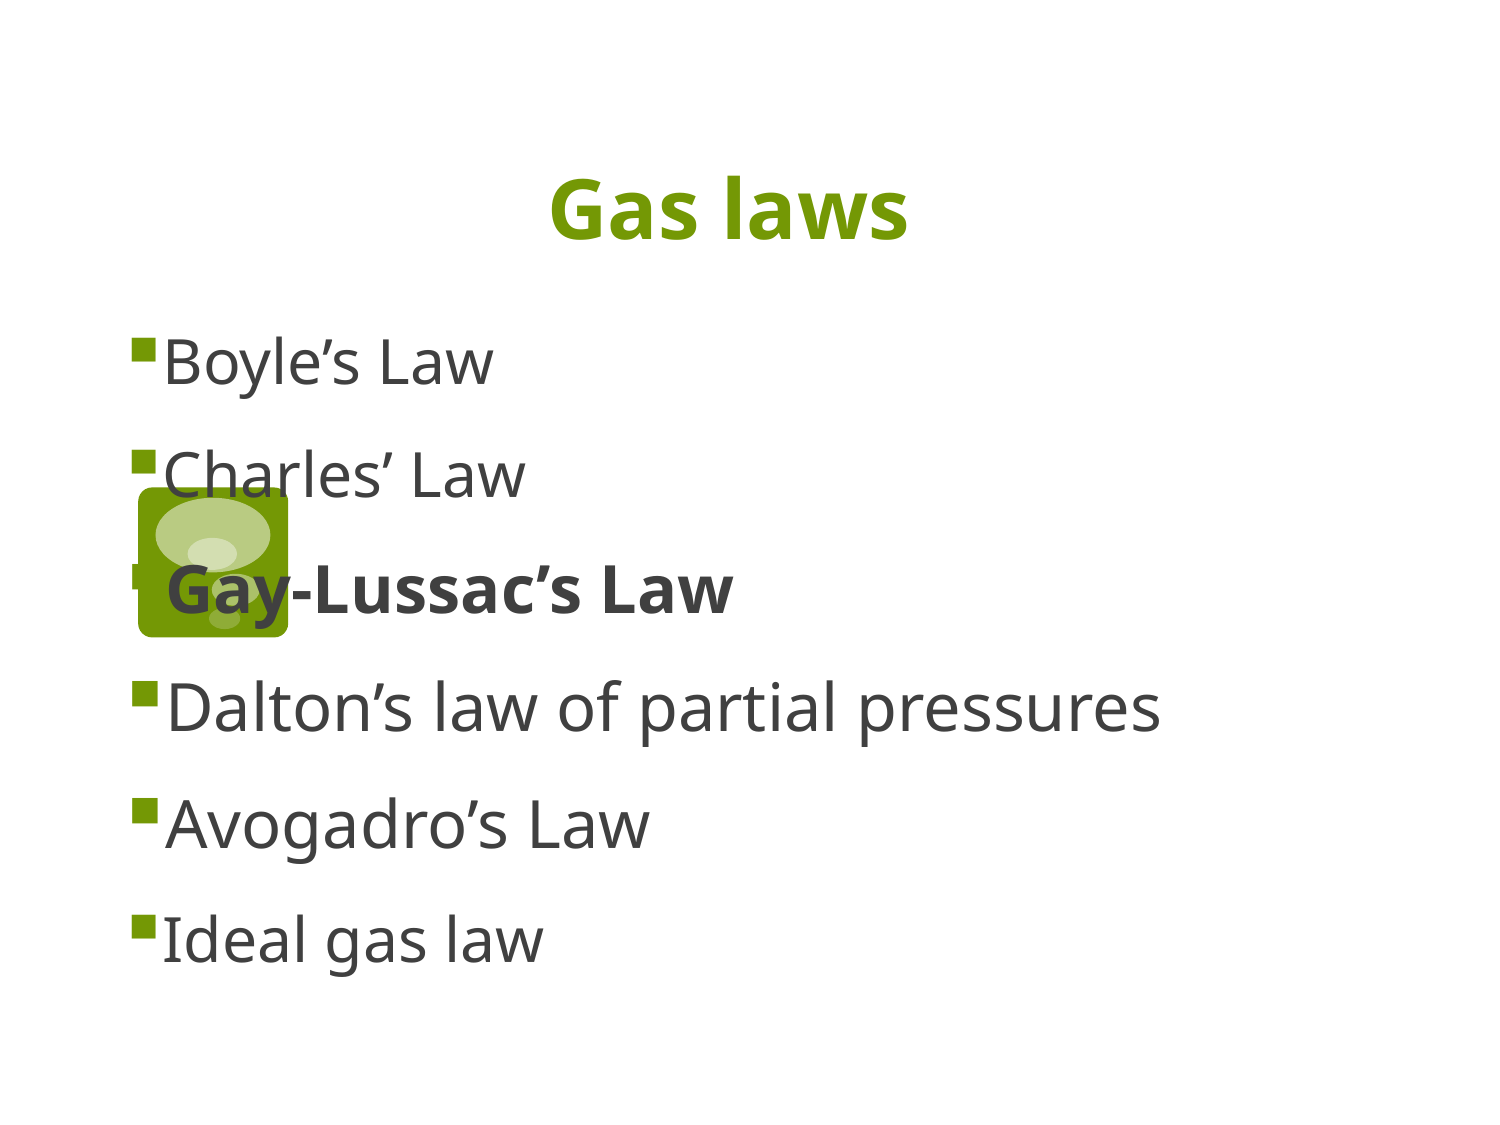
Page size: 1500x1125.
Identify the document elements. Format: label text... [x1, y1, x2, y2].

list Boyle’s Law Charles’ Law Gay-Lussac’s Law Dalton’s law of partial pressures Avogadro’s Law Ideal gas law [110, 314, 1374, 1040]
title Gas laws [323, 76, 1135, 264]
